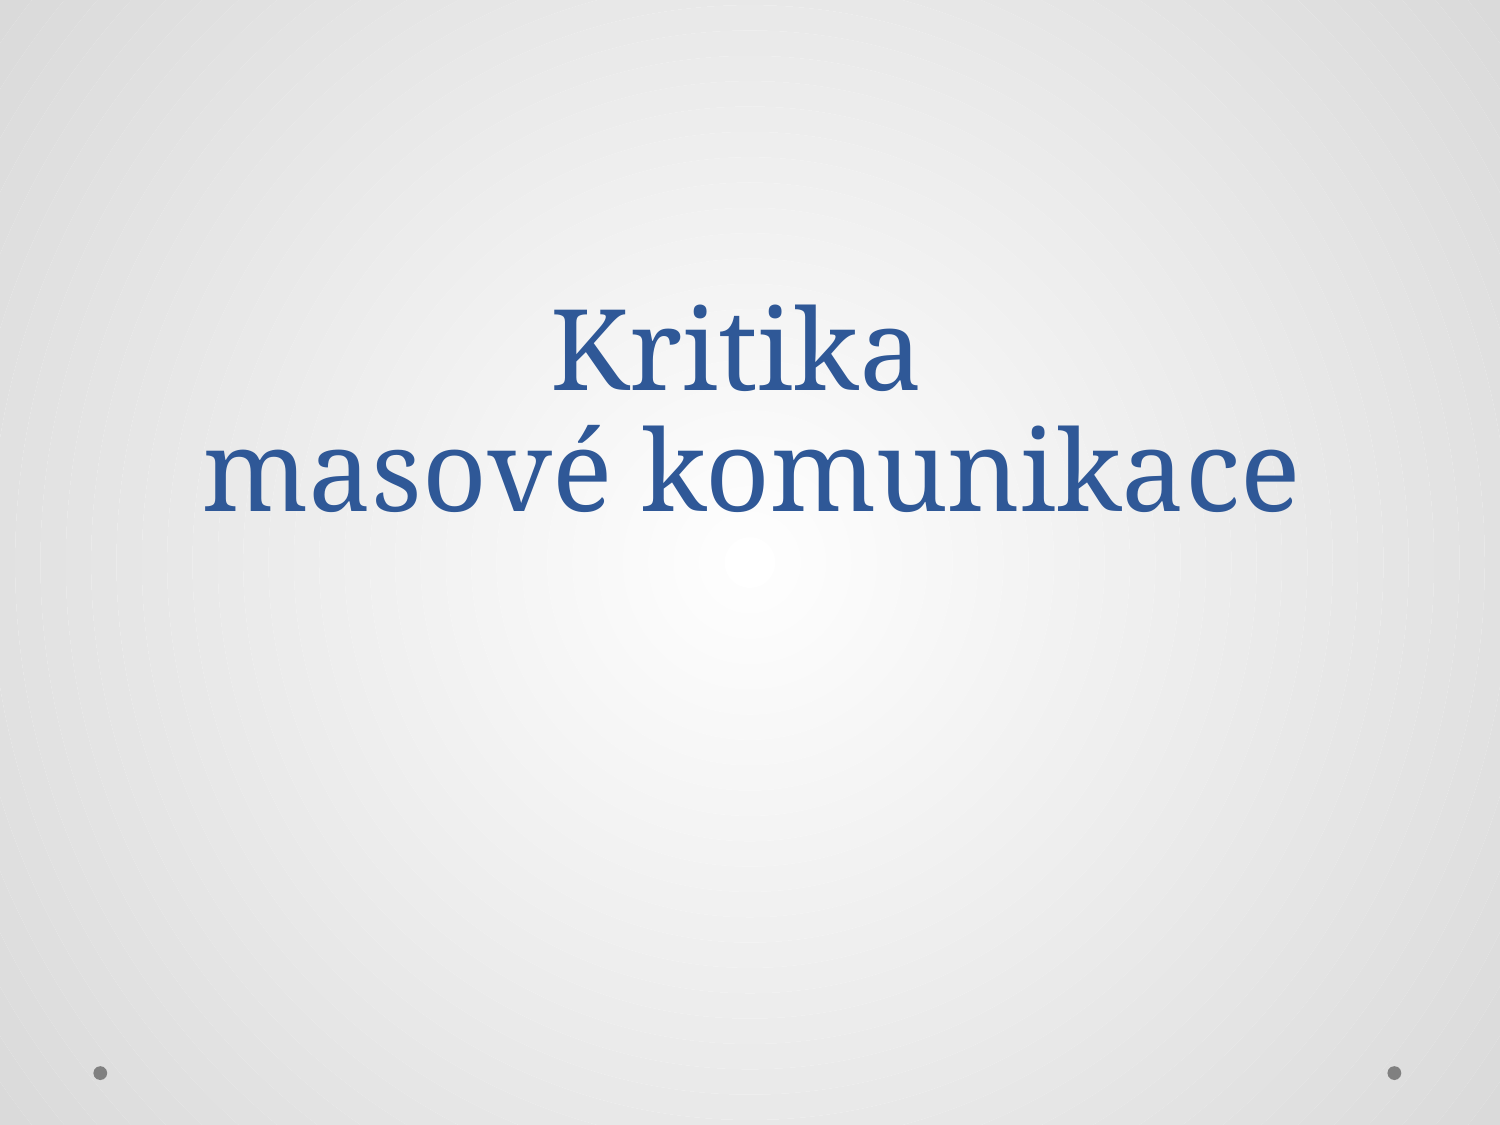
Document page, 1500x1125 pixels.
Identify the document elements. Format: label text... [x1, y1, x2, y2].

title Kritika masové komunikace [76, 278, 1427, 542]
